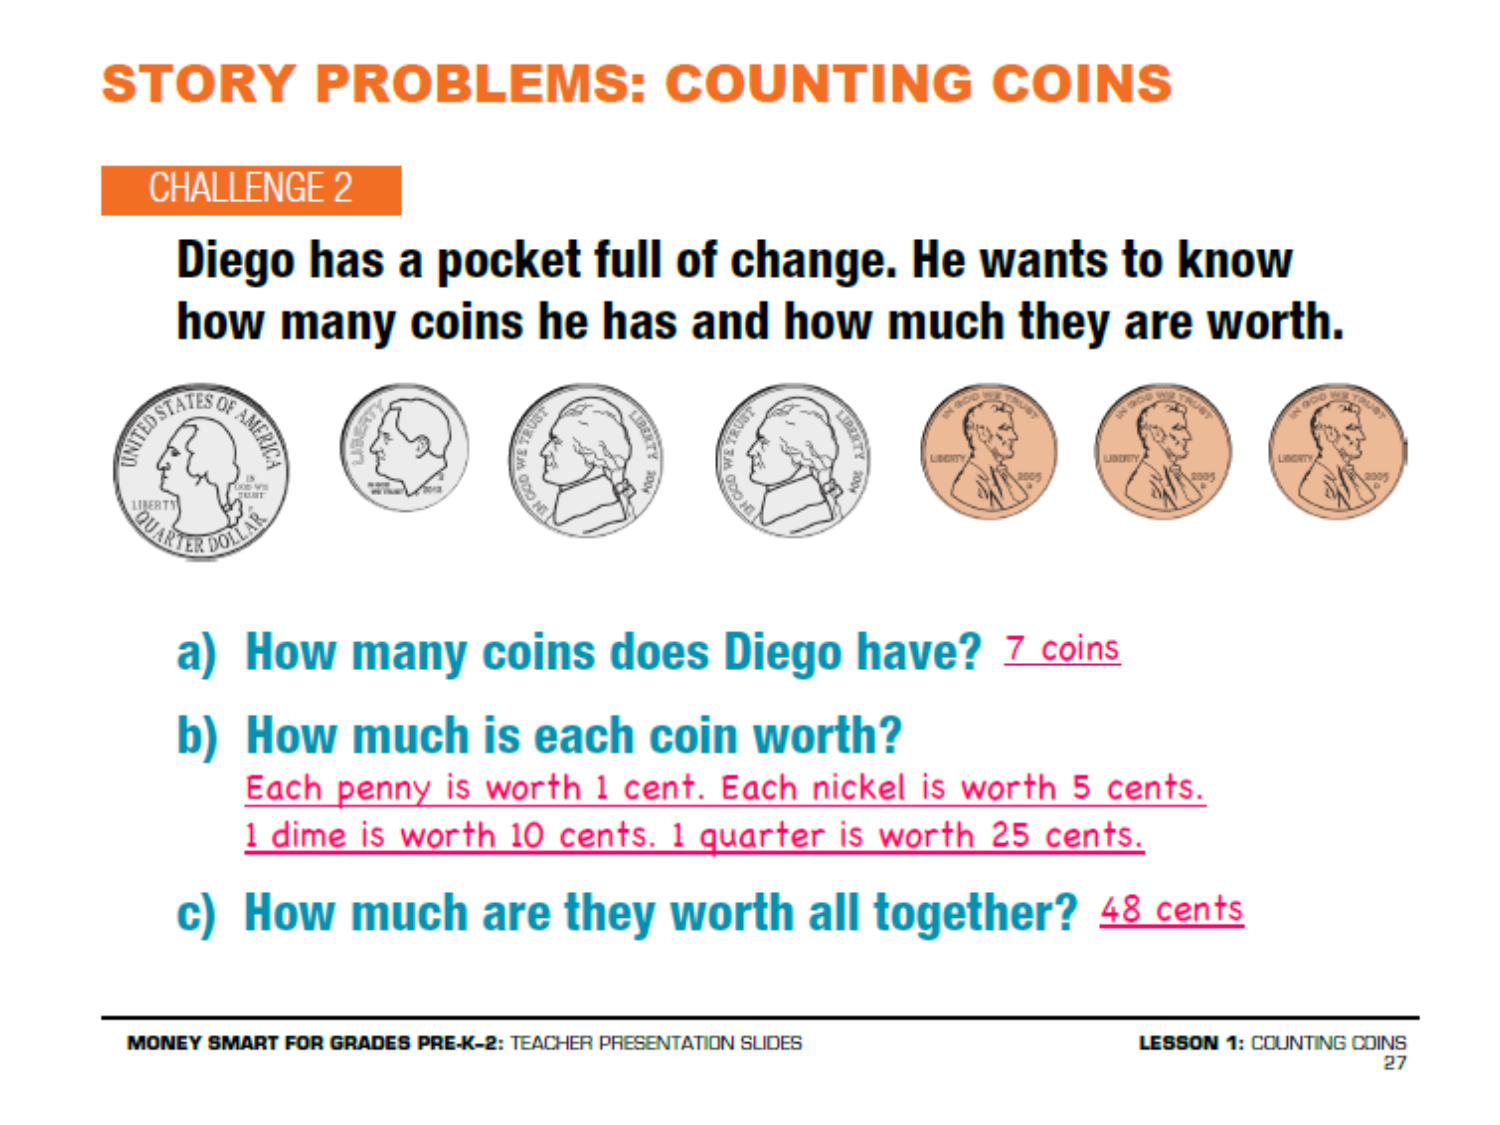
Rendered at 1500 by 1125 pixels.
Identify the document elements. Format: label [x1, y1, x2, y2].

picture [62, 13, 1451, 1102]
